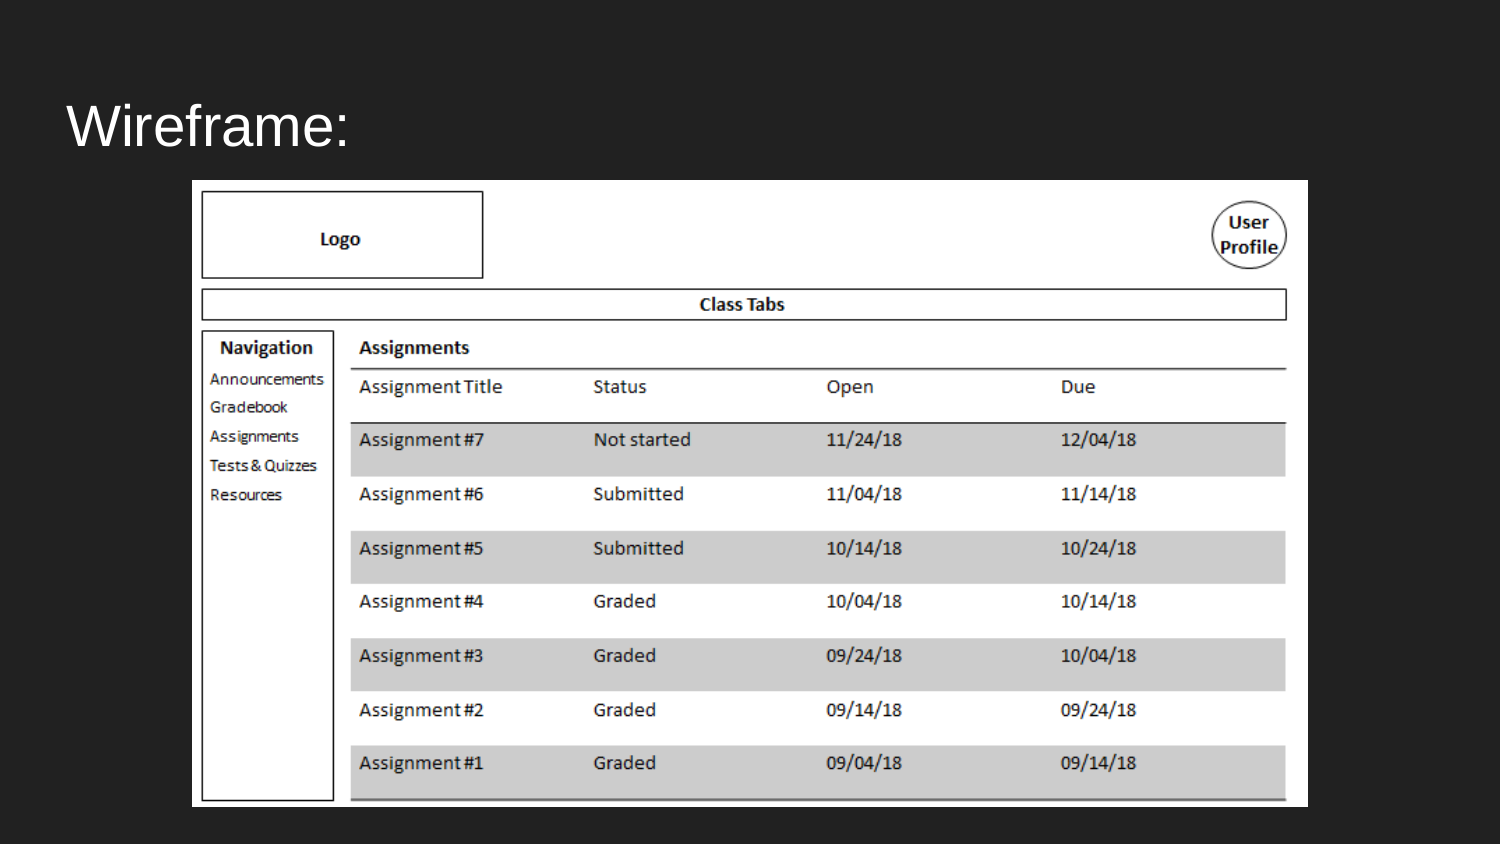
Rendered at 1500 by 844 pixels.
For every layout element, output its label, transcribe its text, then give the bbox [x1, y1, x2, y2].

picture [192, 179, 1308, 808]
title Wireframe: [51, 72, 1449, 167]
